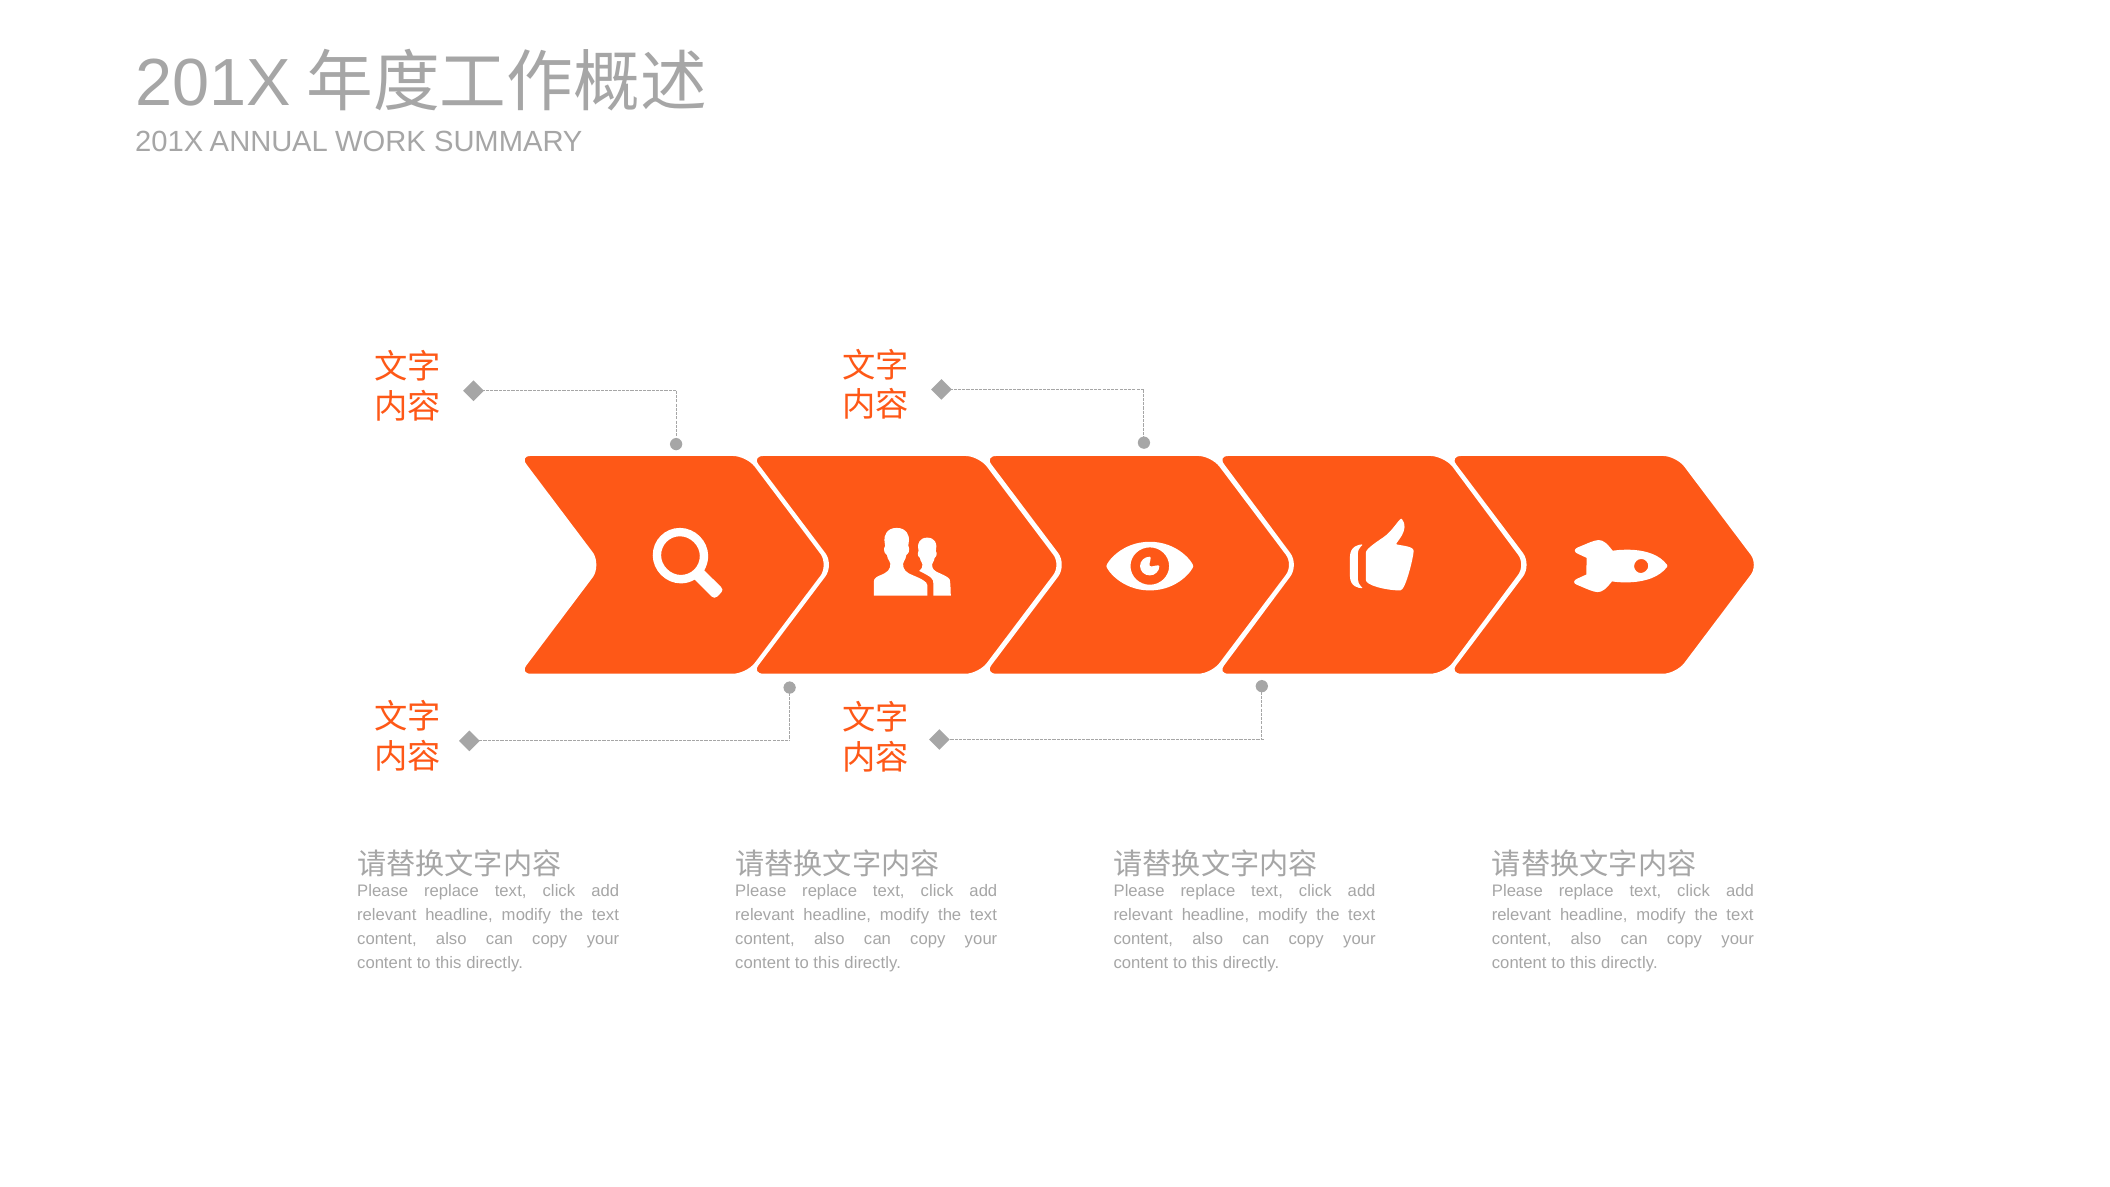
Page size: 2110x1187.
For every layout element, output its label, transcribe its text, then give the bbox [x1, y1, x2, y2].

text_box 请替换文字内容 [356, 838, 570, 876]
text_box Please replace text, click add relevant headline, modify the text content, also can copy your content to this directly. [356, 876, 620, 972]
text_box 文字内容 [834, 343, 917, 424]
text_box 请替换文字内容 [735, 838, 948, 876]
text_box 请替换文字内容 [1113, 838, 1326, 876]
text_box 文字内容 [834, 695, 917, 776]
text_box 文字内容 [366, 345, 449, 426]
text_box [520, 454, 1757, 676]
text_box 请替换文字内容 [1491, 838, 1704, 876]
text_box 201X年度工作概述 [135, 38, 783, 119]
text_box 201X ANNUAL WORK SUMMARY [135, 122, 596, 158]
text_box Please replace text, click add relevant headline, modify the text content, also can copy your content to this directly. [1491, 876, 1755, 972]
text_box Please replace text, click add relevant headline, modify the text content, also can copy your content to this directly. [735, 876, 998, 972]
text_box 文字内容 [366, 695, 449, 775]
text_box Please replace text, click add relevant headline, modify the text content, also can copy your content to this directly. [1113, 876, 1376, 972]
